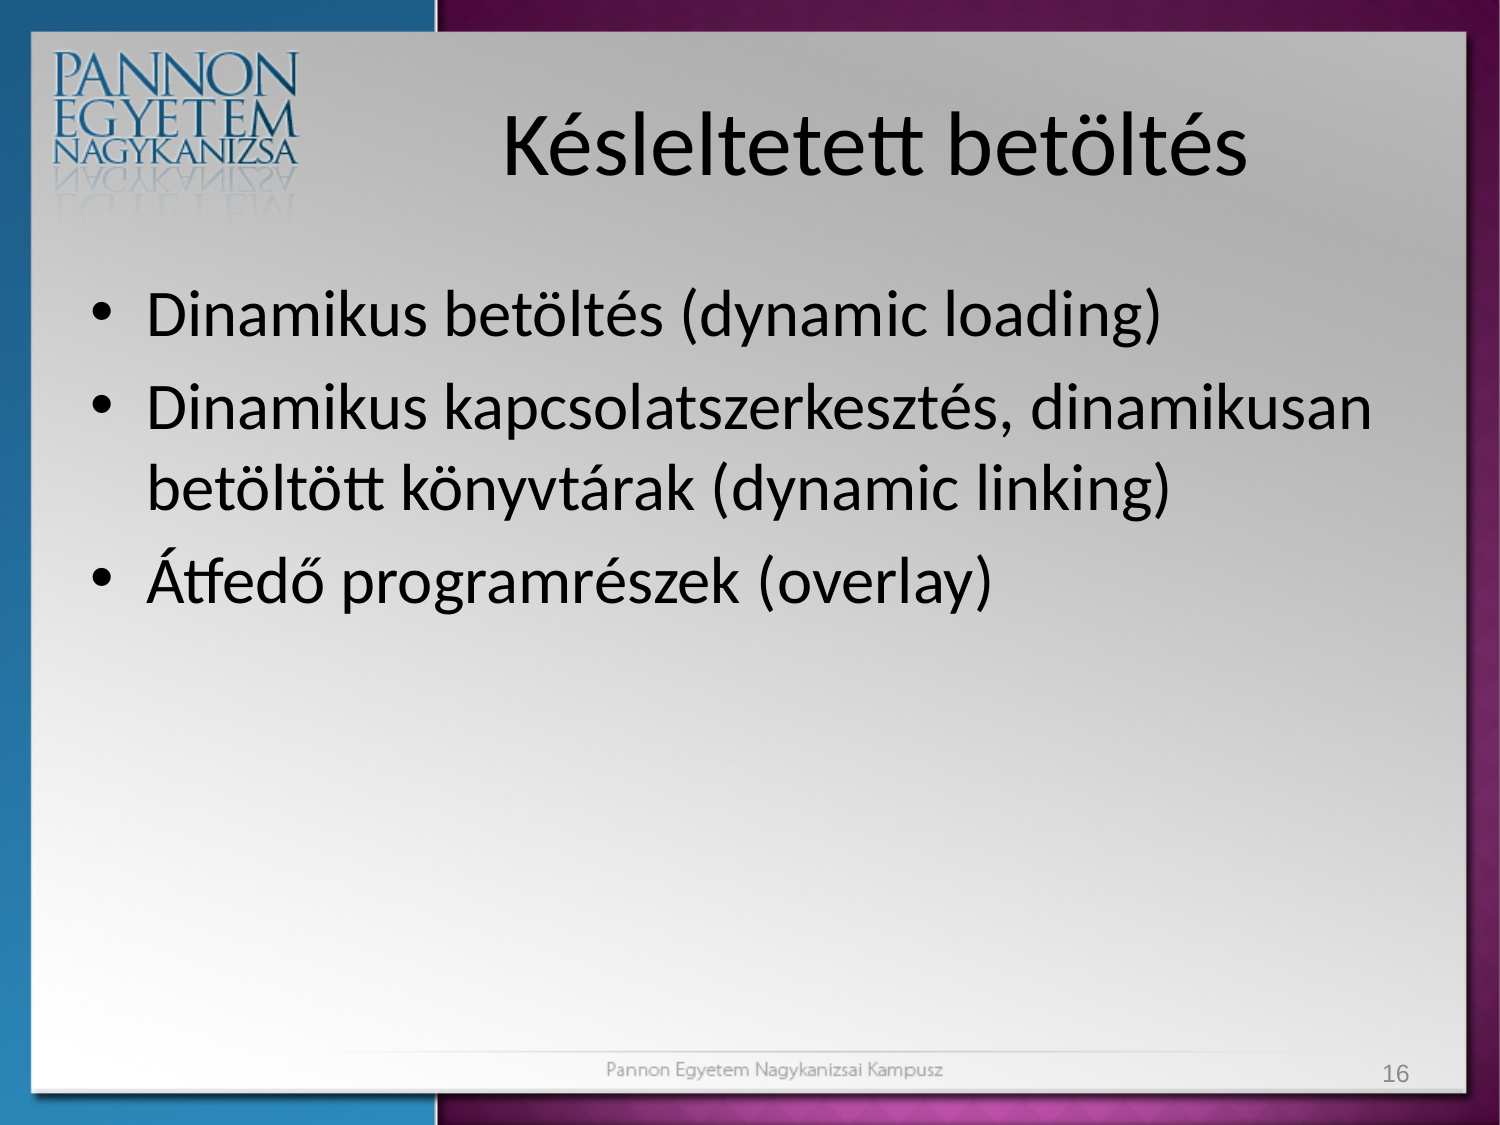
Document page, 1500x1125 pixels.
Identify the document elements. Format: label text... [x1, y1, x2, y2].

slide_number 16 [1074, 1042, 1425, 1103]
list Dinamikus betöltés (dynamic loading) Dinamikus kapcsolatszerkesztés, dinamikusan betöltött könyvtárak (dynamic linking) Átfedő programrészek (overlay) [75, 262, 1425, 1038]
title Késleltetett betöltés [328, 45, 1425, 233]
picture [0, 0, 1500, 1125]
